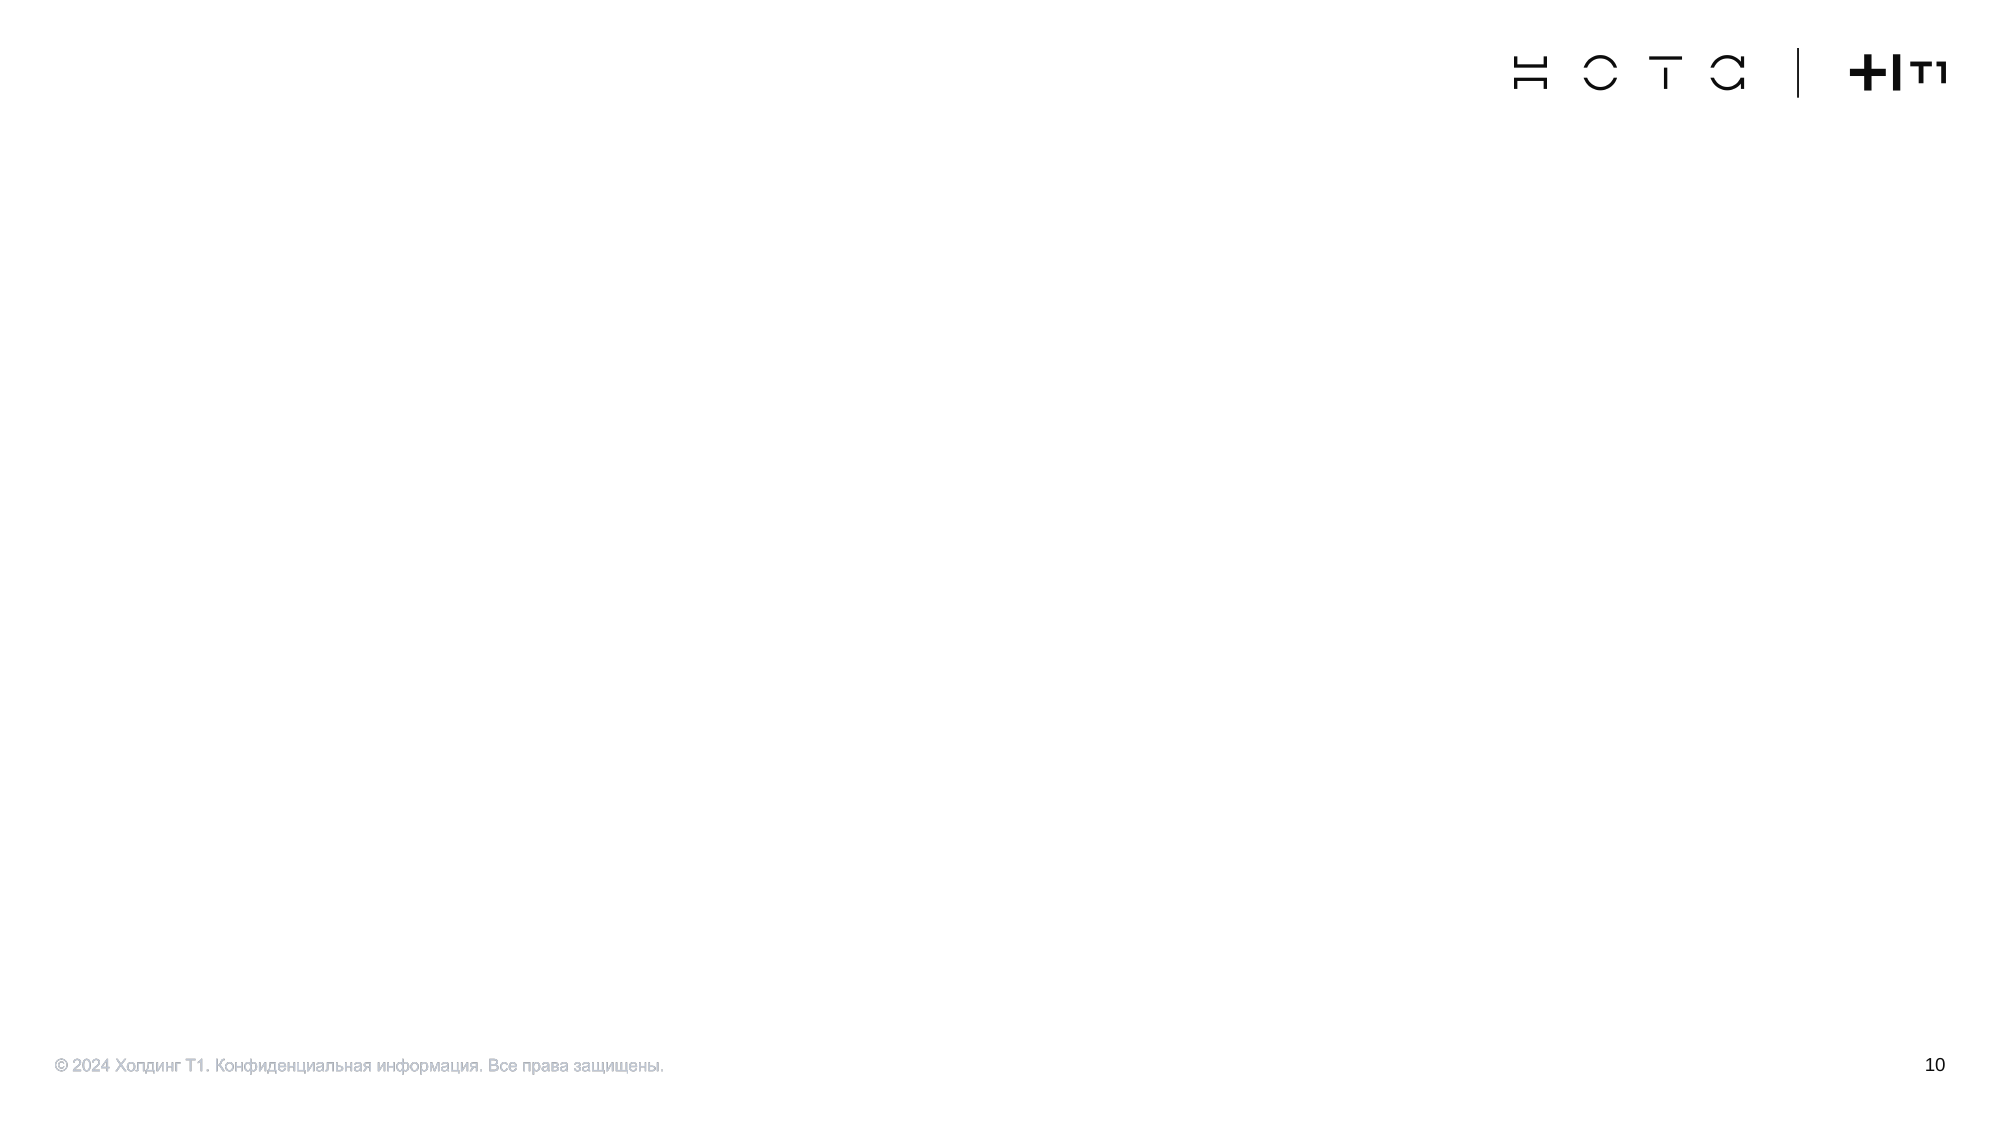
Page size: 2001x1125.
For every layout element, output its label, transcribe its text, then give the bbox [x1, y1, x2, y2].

picture [55, 1058, 663, 1075]
picture [1514, 48, 1946, 98]
slide_number 10 [1889, 1052, 1946, 1076]
